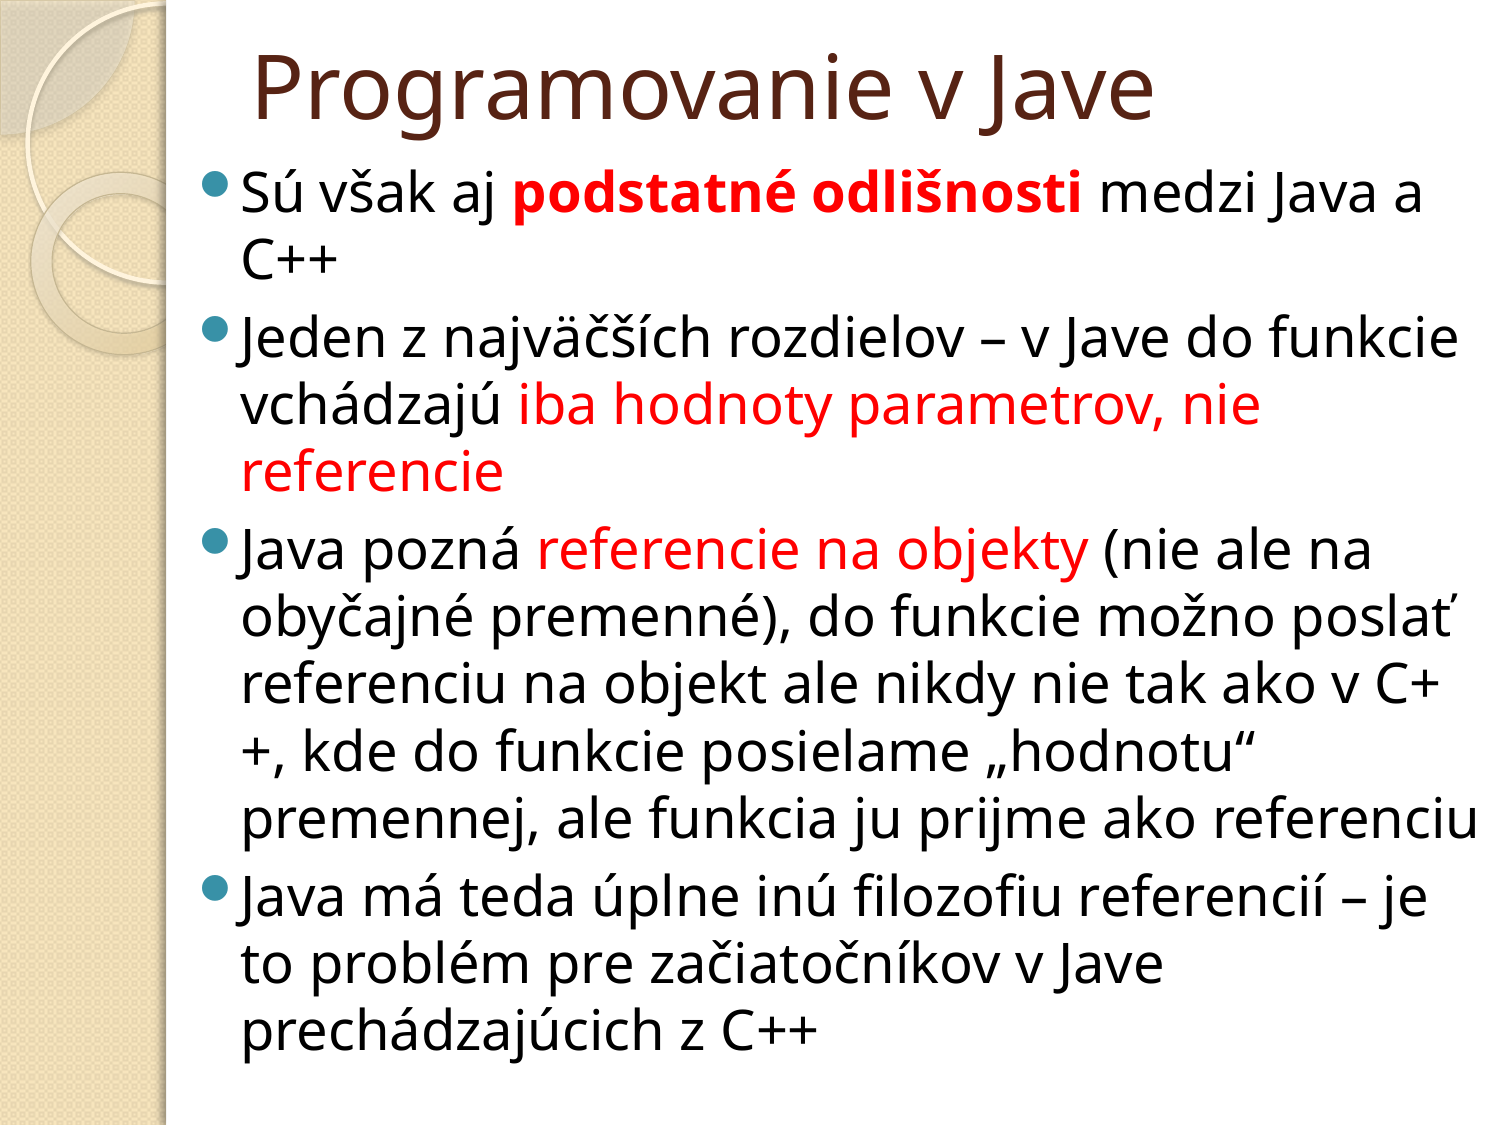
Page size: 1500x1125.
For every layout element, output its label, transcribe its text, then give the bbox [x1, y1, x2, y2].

list Sú však aj podstatné odlišnosti medzi Java a C++ Jeden z najväčších rozdielov – v Jave do funkcie vchádzajú iba hodnoty parametrov, nie referencie Java pozná referencie na objekty (nie ale na obyčajné premenné), do funkcie možno poslať referenciu na objekt ale nikdy nie tak ako v C++, kde do funkcie posielame „hodnotu“ premennej, ale funkcia ju prijme ako referenciu Java má teda úplne inú filozofiu referencií – je to problém pre začiatočníkov v Jave prechádzajúcich z C++ [171, 149, 1500, 1125]
title Programovanie v Jave [235, 19, 1466, 149]
